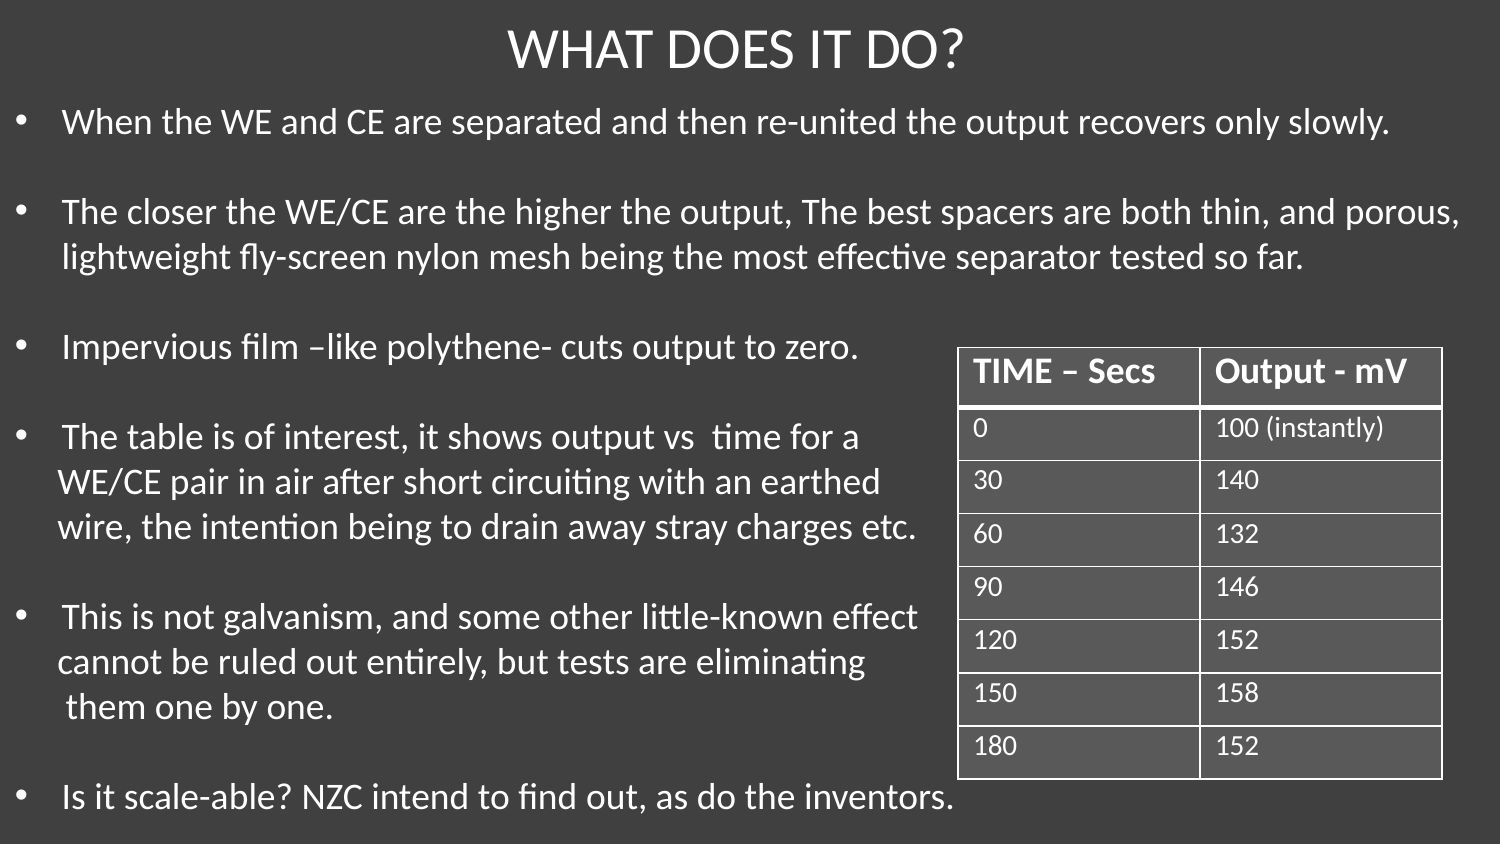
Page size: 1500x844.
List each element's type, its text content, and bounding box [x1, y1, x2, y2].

table_cell 180 [959, 727, 1199, 778]
table_cell 132 [1201, 514, 1441, 566]
text_box When the WE and CE are separated and then re-united the output recovers only slowly. The closer the WE/CE are the higher the output, The best spacers are both thin, and porous, lightweight fly-screen nylon mesh being the most effective separator tested so far. Impervious film –like polythene- cuts output to zero. The table is of interest, it shows output vs time for a WE/CE pair in air after short circuiting with an earthed wire, the intention being to drain away stray charges etc. This is not galvanism, and some other little-known effect cannot be ruled out entirely, but tests are eliminating them one by one. Is it scale-able? NZC intend to find out, as do the inventors. [0, 0, 1500, 844]
table_cell 60 [959, 514, 1199, 566]
table_cell 152 [1201, 620, 1441, 672]
table_cell 146 [1201, 567, 1441, 619]
table_cell 152 [1201, 727, 1441, 778]
table_header Output - mV [1201, 348, 1441, 405]
table_cell 0 [959, 410, 1199, 460]
table_cell 100 (instantly) [1201, 410, 1441, 460]
table_header TIME – Secs [959, 348, 1199, 405]
table_cell 30 [959, 461, 1199, 513]
table_cell 90 [959, 567, 1199, 619]
table_cell 150 [959, 674, 1199, 725]
table_cell 120 [959, 620, 1199, 672]
table_cell 140 [1201, 461, 1441, 513]
table_cell 158 [1201, 674, 1441, 725]
